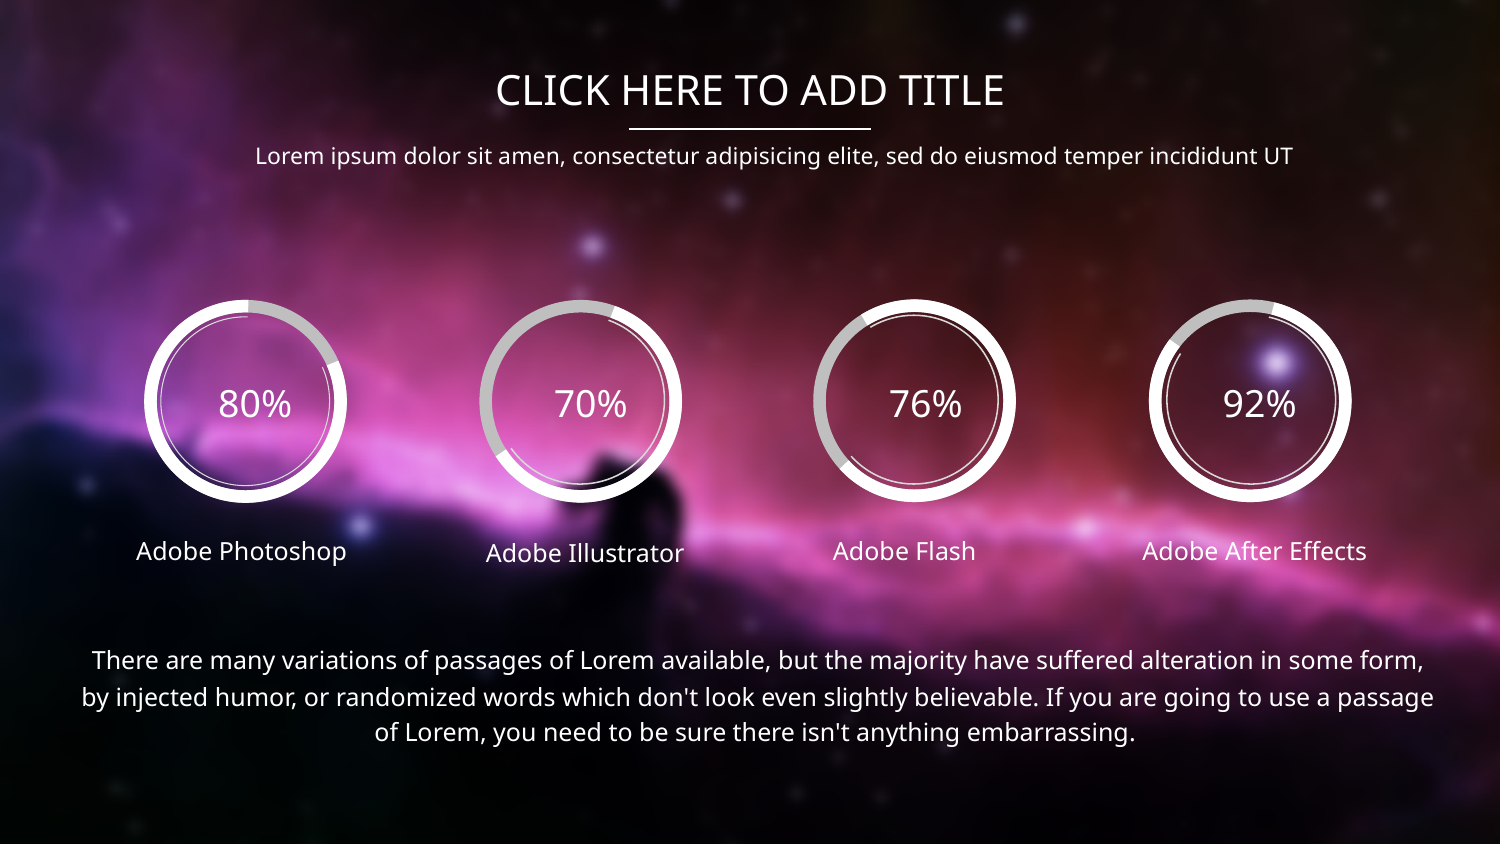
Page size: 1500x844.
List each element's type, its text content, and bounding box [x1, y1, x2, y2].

text_box Adobe Illustrator [444, 530, 726, 576]
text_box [819, 305, 1010, 497]
text_box There are many variations of passages of Lorem available, but the majority have suffered alteration in some form, by injected humor, or randomized words which don't look even slightly believable. If you are going to use a passage of Lorem, you need to be sure there isn't anything embarrassing. [62, 631, 1456, 770]
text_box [485, 305, 676, 497]
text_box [1154, 305, 1346, 497]
text_box Adobe After Effects [1102, 528, 1408, 573]
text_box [150, 305, 341, 497]
text_box Adobe Flash [792, 528, 1017, 573]
picture [0, 0, 1500, 844]
text_box Adobe Photoshop [105, 528, 372, 573]
